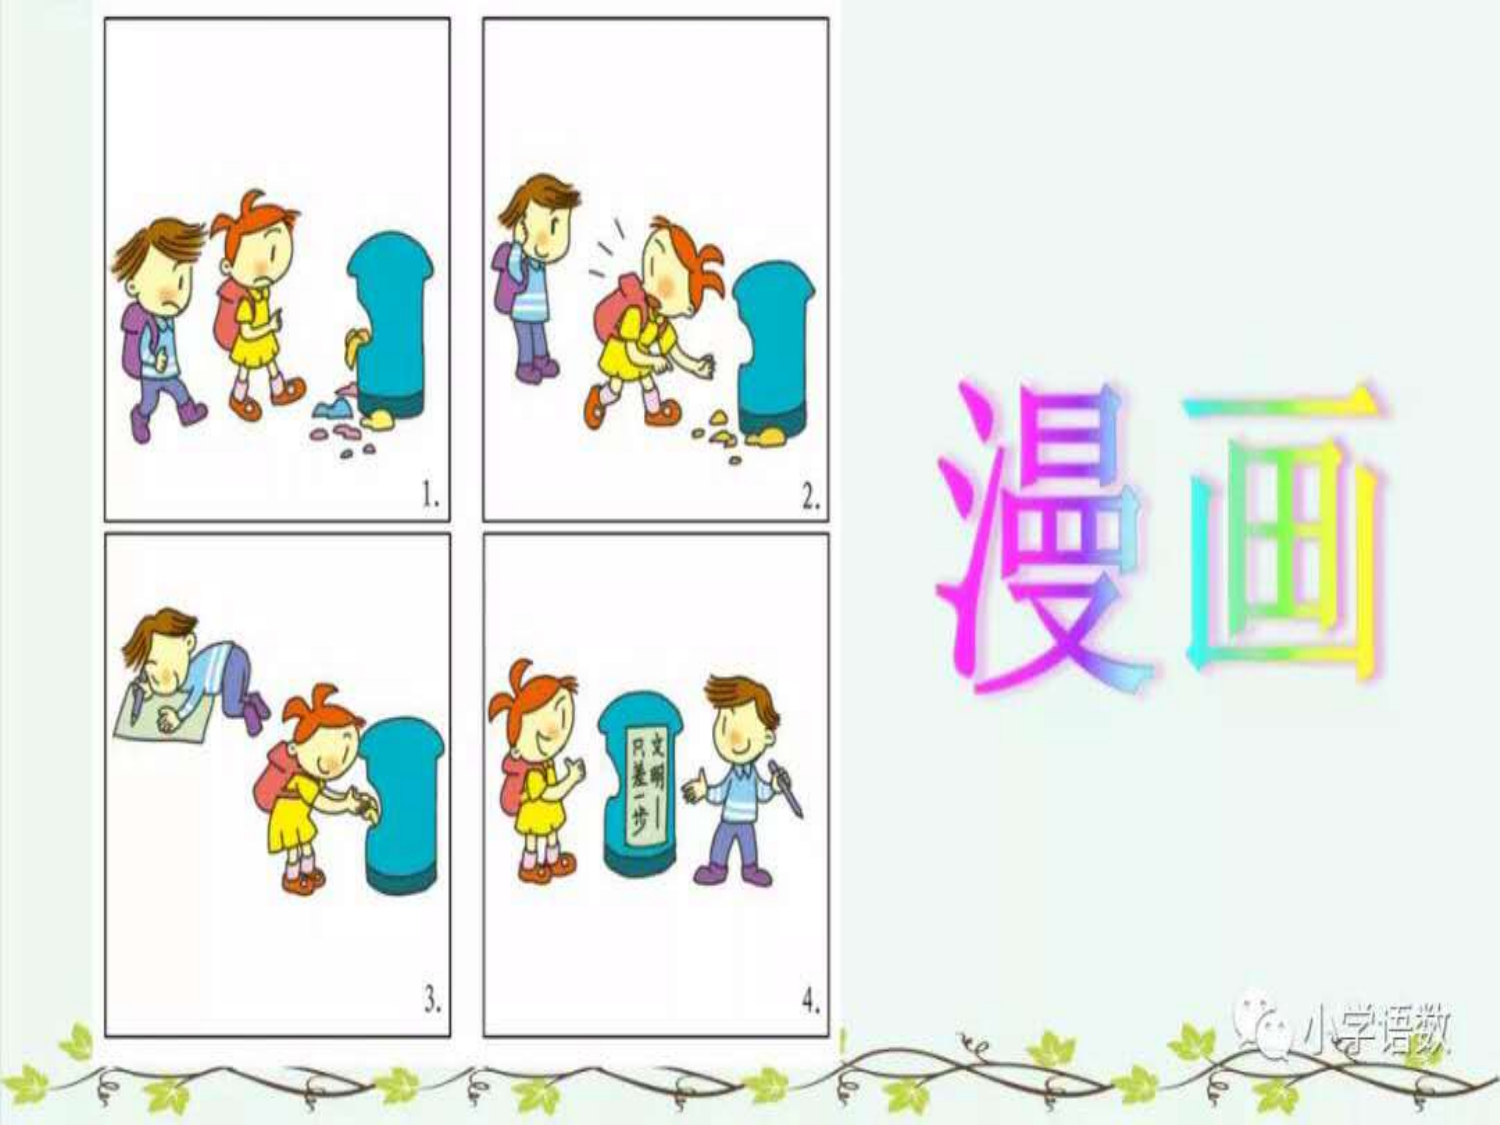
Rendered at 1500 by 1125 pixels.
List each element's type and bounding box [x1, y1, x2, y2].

list [0, 0, 1500, 1125]
